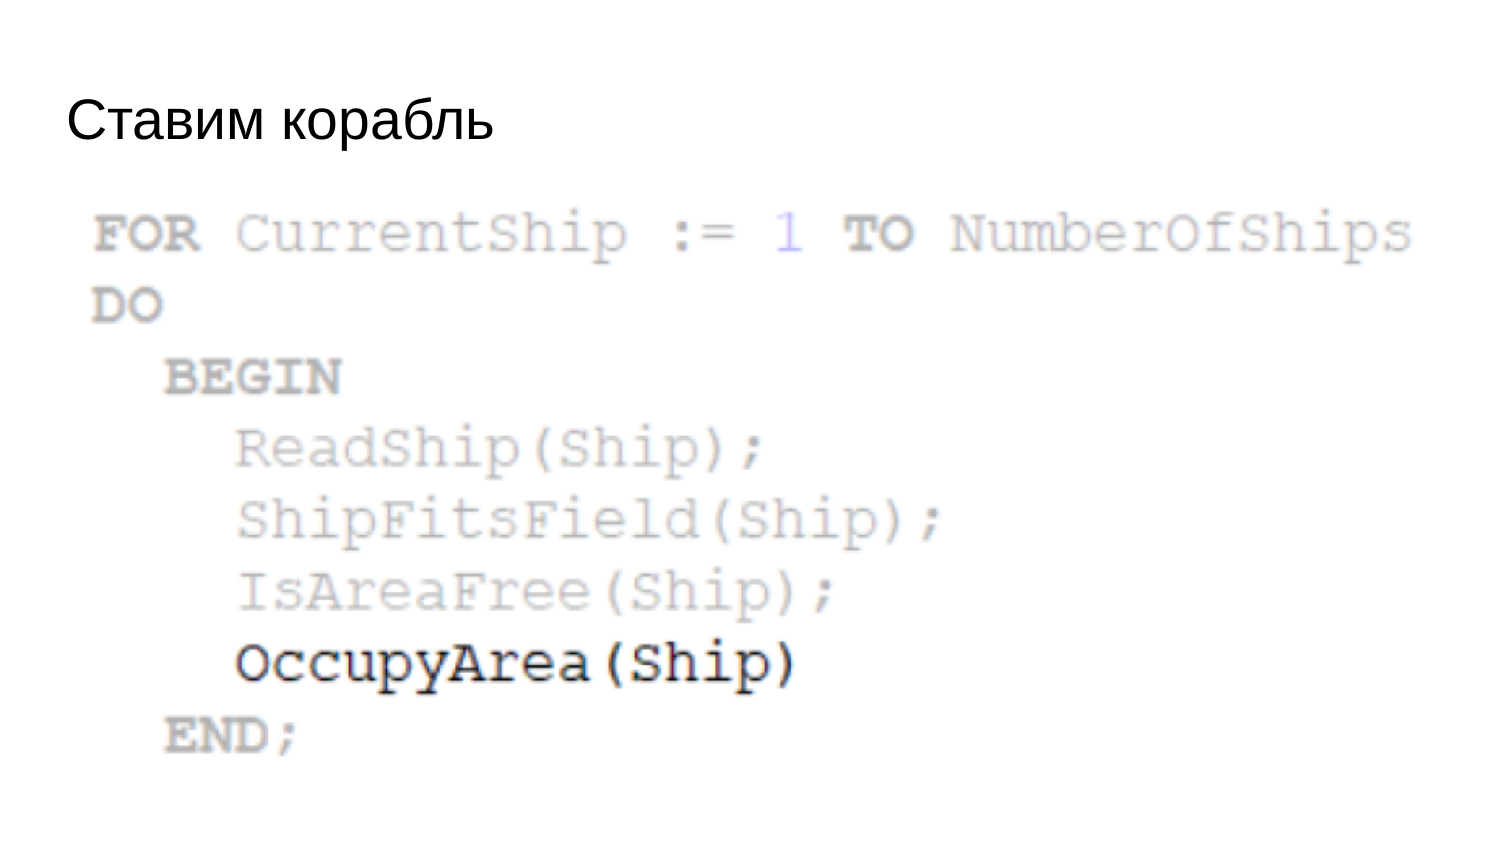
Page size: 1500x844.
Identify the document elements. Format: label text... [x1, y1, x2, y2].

title Ставим корабль [51, 72, 1449, 167]
picture [24, 191, 1476, 780]
